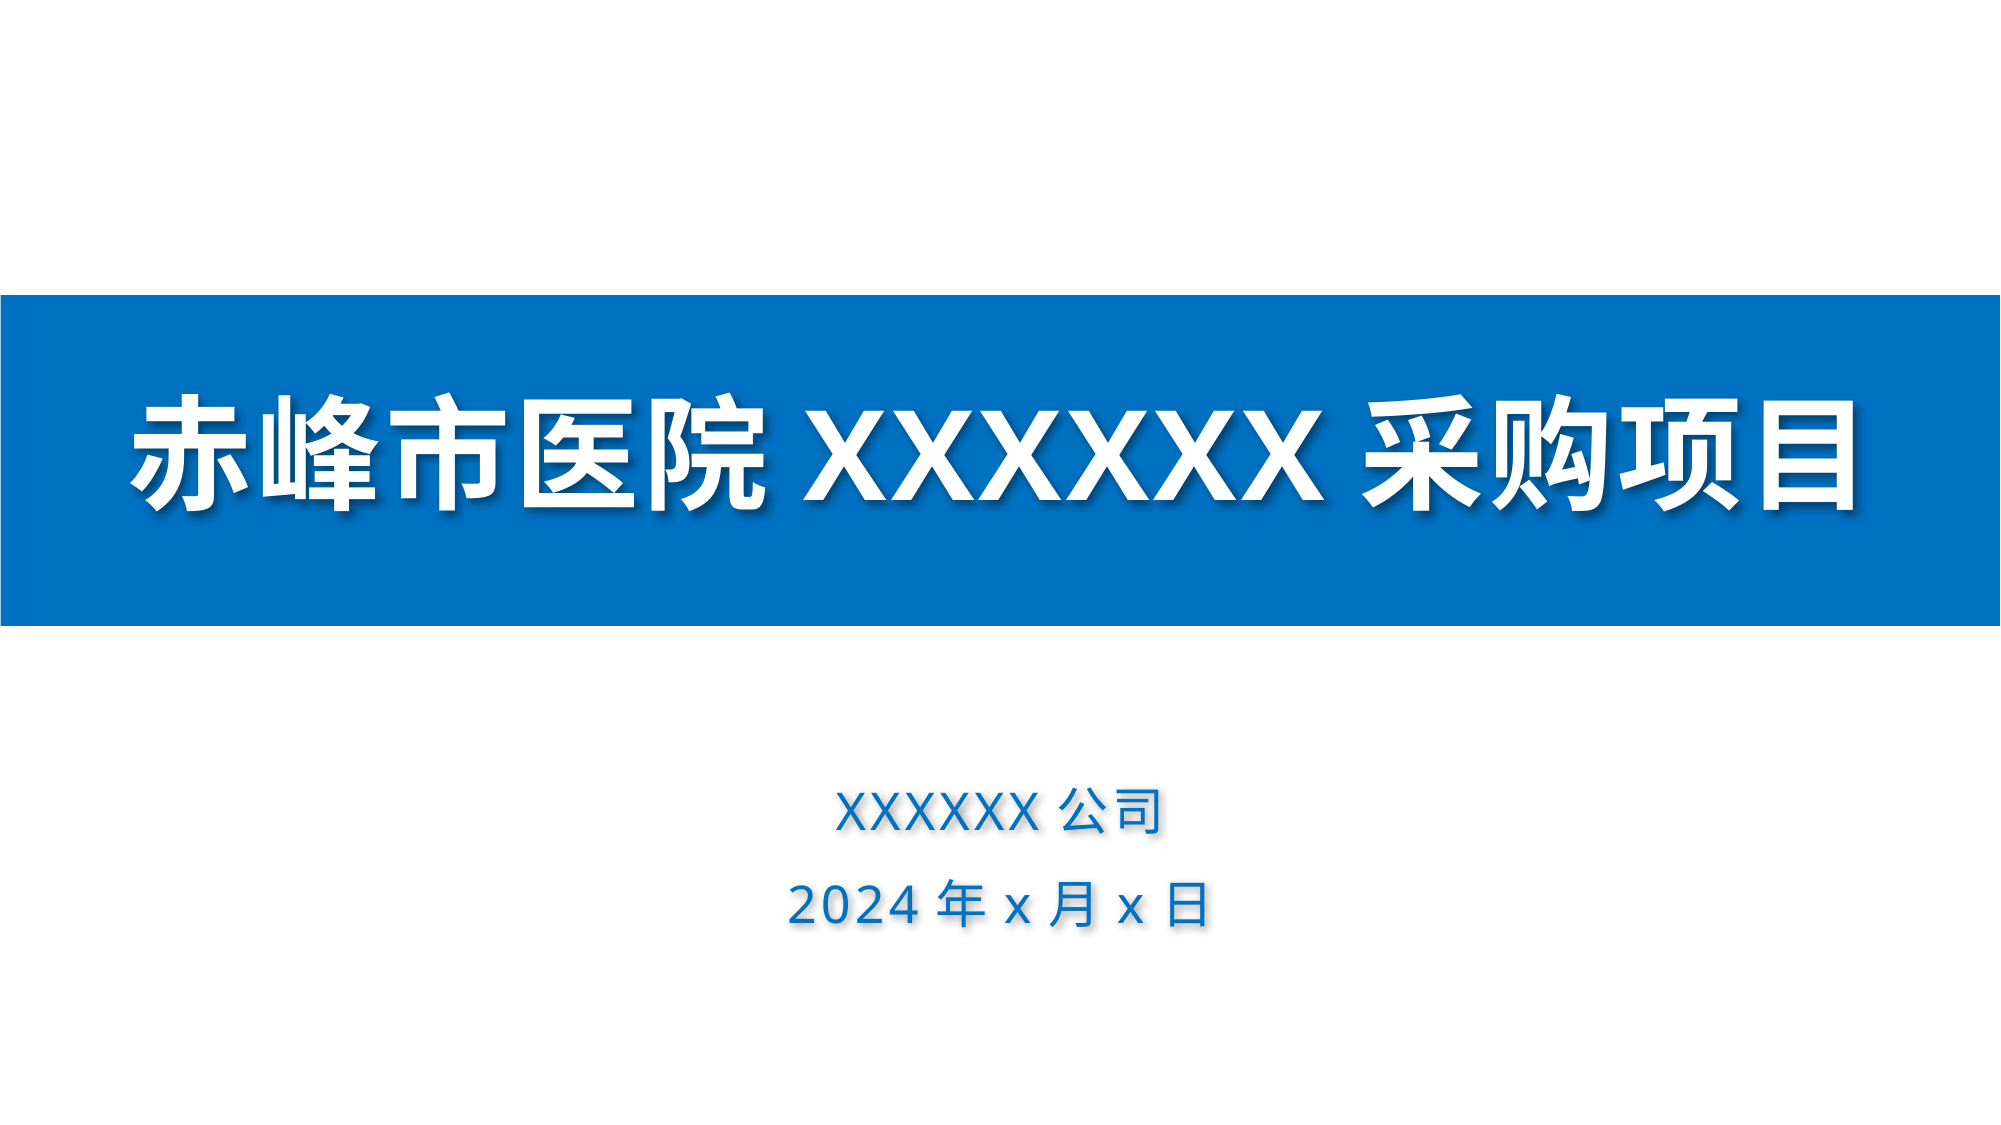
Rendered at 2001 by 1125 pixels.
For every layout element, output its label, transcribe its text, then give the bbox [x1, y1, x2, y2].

text_box XXXXXX公司 2024年x月x日 [503, 739, 1496, 942]
text_box [0, 295, 2000, 626]
text_box 赤峰市医院XXXXXX采购项目 [32, 367, 1967, 554]
